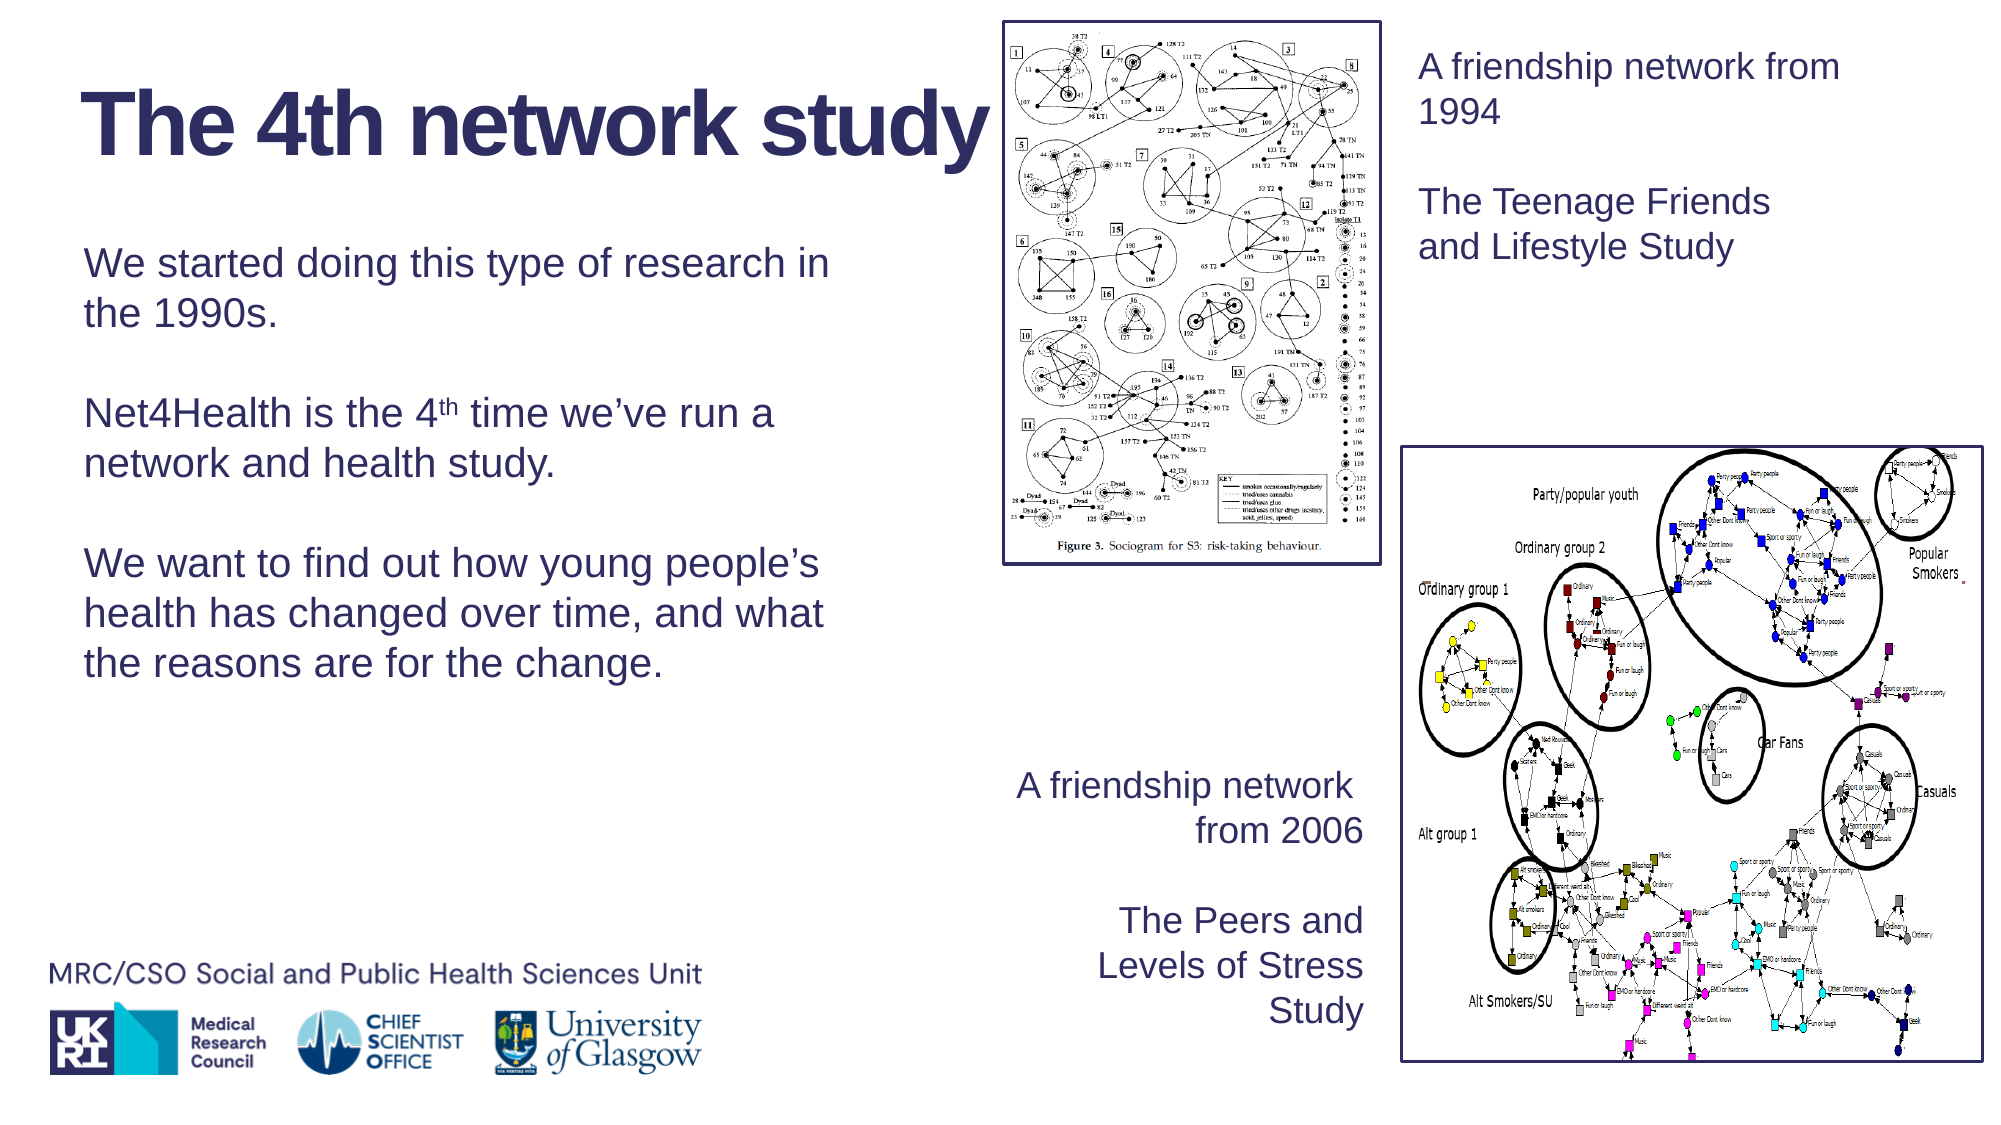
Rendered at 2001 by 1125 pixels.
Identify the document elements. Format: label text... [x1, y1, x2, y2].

picture [50, 961, 702, 1075]
text_box We started doing this type of research in the 1990s. Net4Health is the 4th time we’ve run a network and health study. We want to find out how young people’s health has changed over time, and what the reasons are for the change. [68, 228, 854, 784]
picture [1005, 22, 1379, 563]
picture [1403, 447, 1982, 1061]
text_box A friendship network from 2006 The Peers and Levels of Stress Study [999, 753, 1379, 1039]
text_box A friendship network from 1994 The Teenage Friends and Lifestyle Study [1403, 34, 1871, 275]
text_box The 4th network study [66, 56, 1002, 182]
